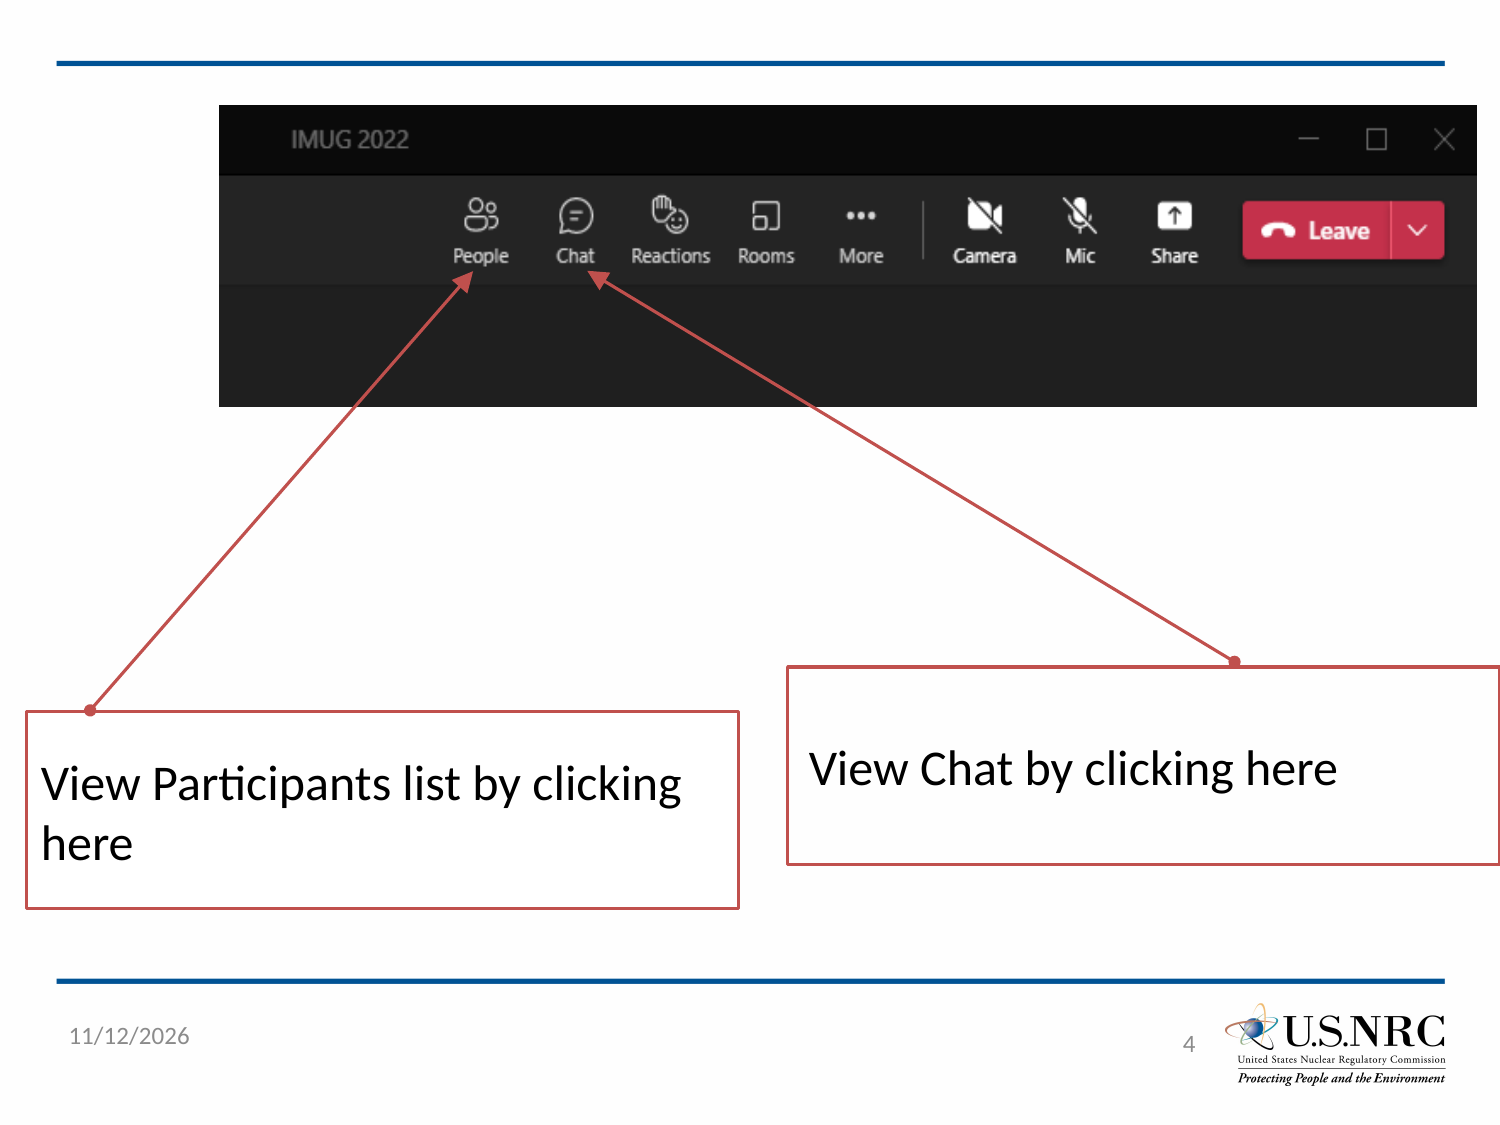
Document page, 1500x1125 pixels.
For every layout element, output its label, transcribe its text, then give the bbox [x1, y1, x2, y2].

text_box View Participants list by clicking here [24, 415, 741, 911]
picture [0, 0, 1500, 1125]
slide_number 4 [1030, 1012, 1211, 1073]
text_box View Chat by clicking here [786, 415, 1500, 867]
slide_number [53, 1004, 404, 1065]
